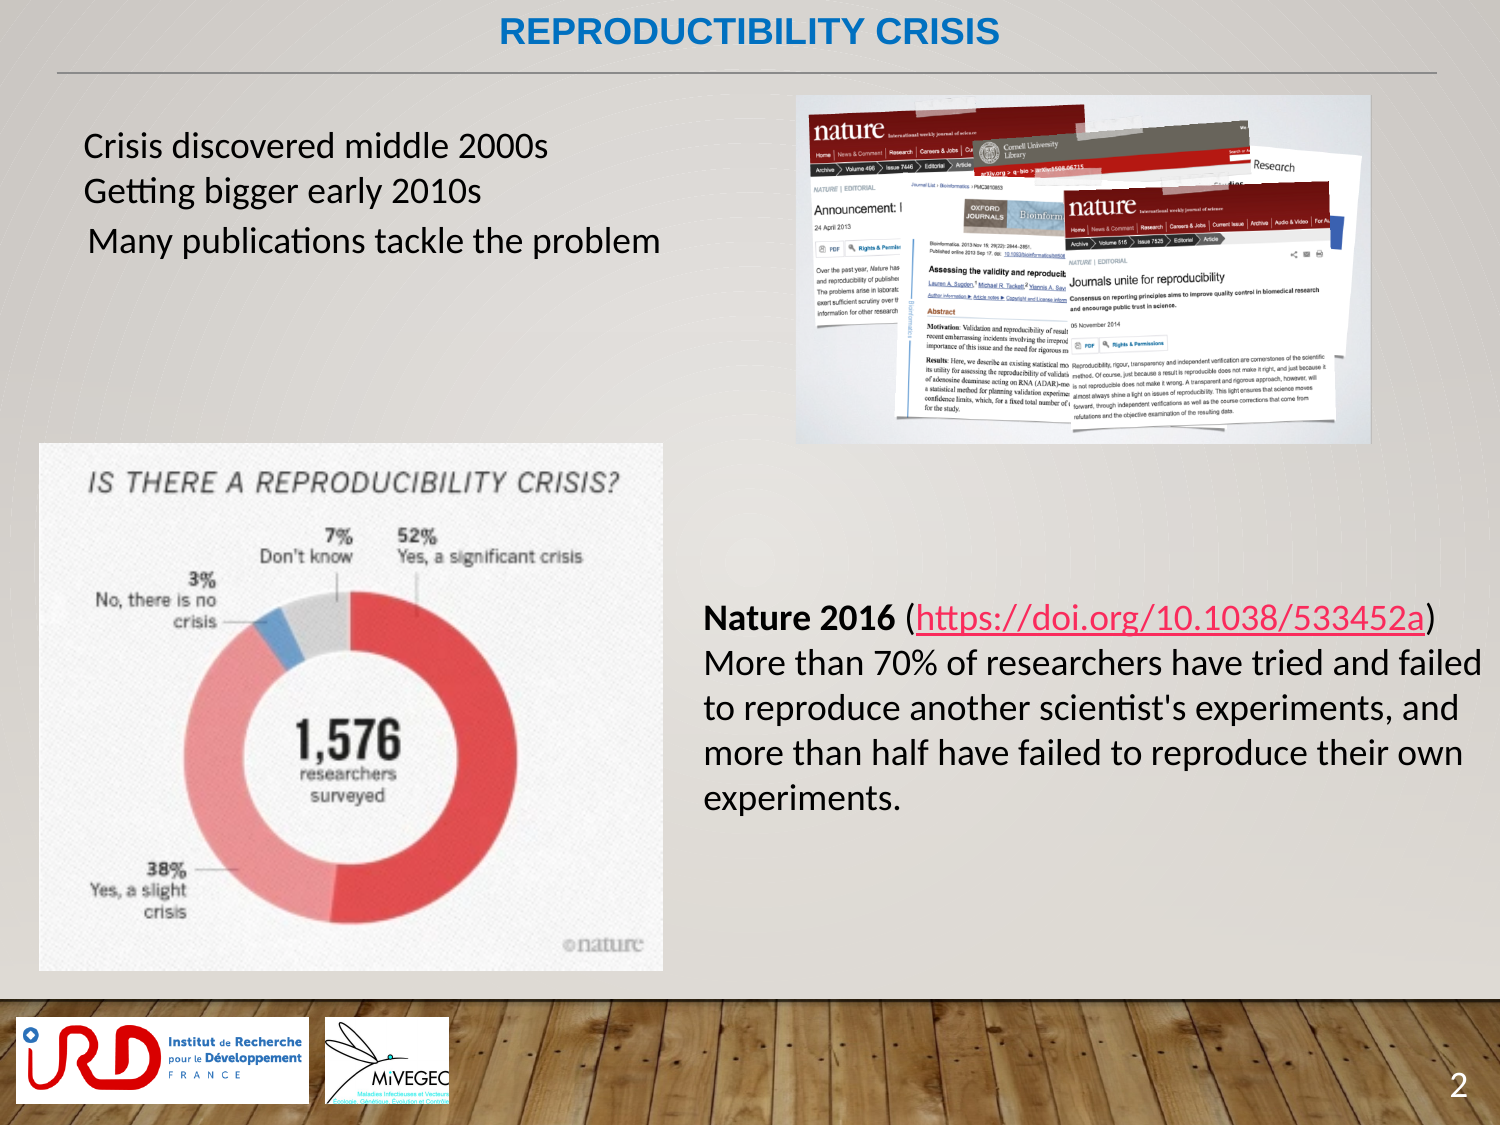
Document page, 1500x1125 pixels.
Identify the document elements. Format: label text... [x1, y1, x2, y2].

slide_number 2 [1378, 1052, 1484, 1103]
text_box Many publications tackle the problem [72, 208, 677, 269]
picture [795, 95, 1372, 444]
text_box Nature 2016 (https://doi.org/10.1038/533452a) More than 70% of researchers have tried and failed to reproduce another scientist's experiments, and more than half have failed to reproduce their own experiments. [688, 585, 1500, 826]
text_box Crisis discovered middle 2000s Getting bigger early 2010s [68, 113, 576, 219]
picture [0, 999, 1500, 1125]
text_box REPRODUCTIBILITY CRISIS [0, 0, 1500, 60]
picture [39, 443, 663, 971]
